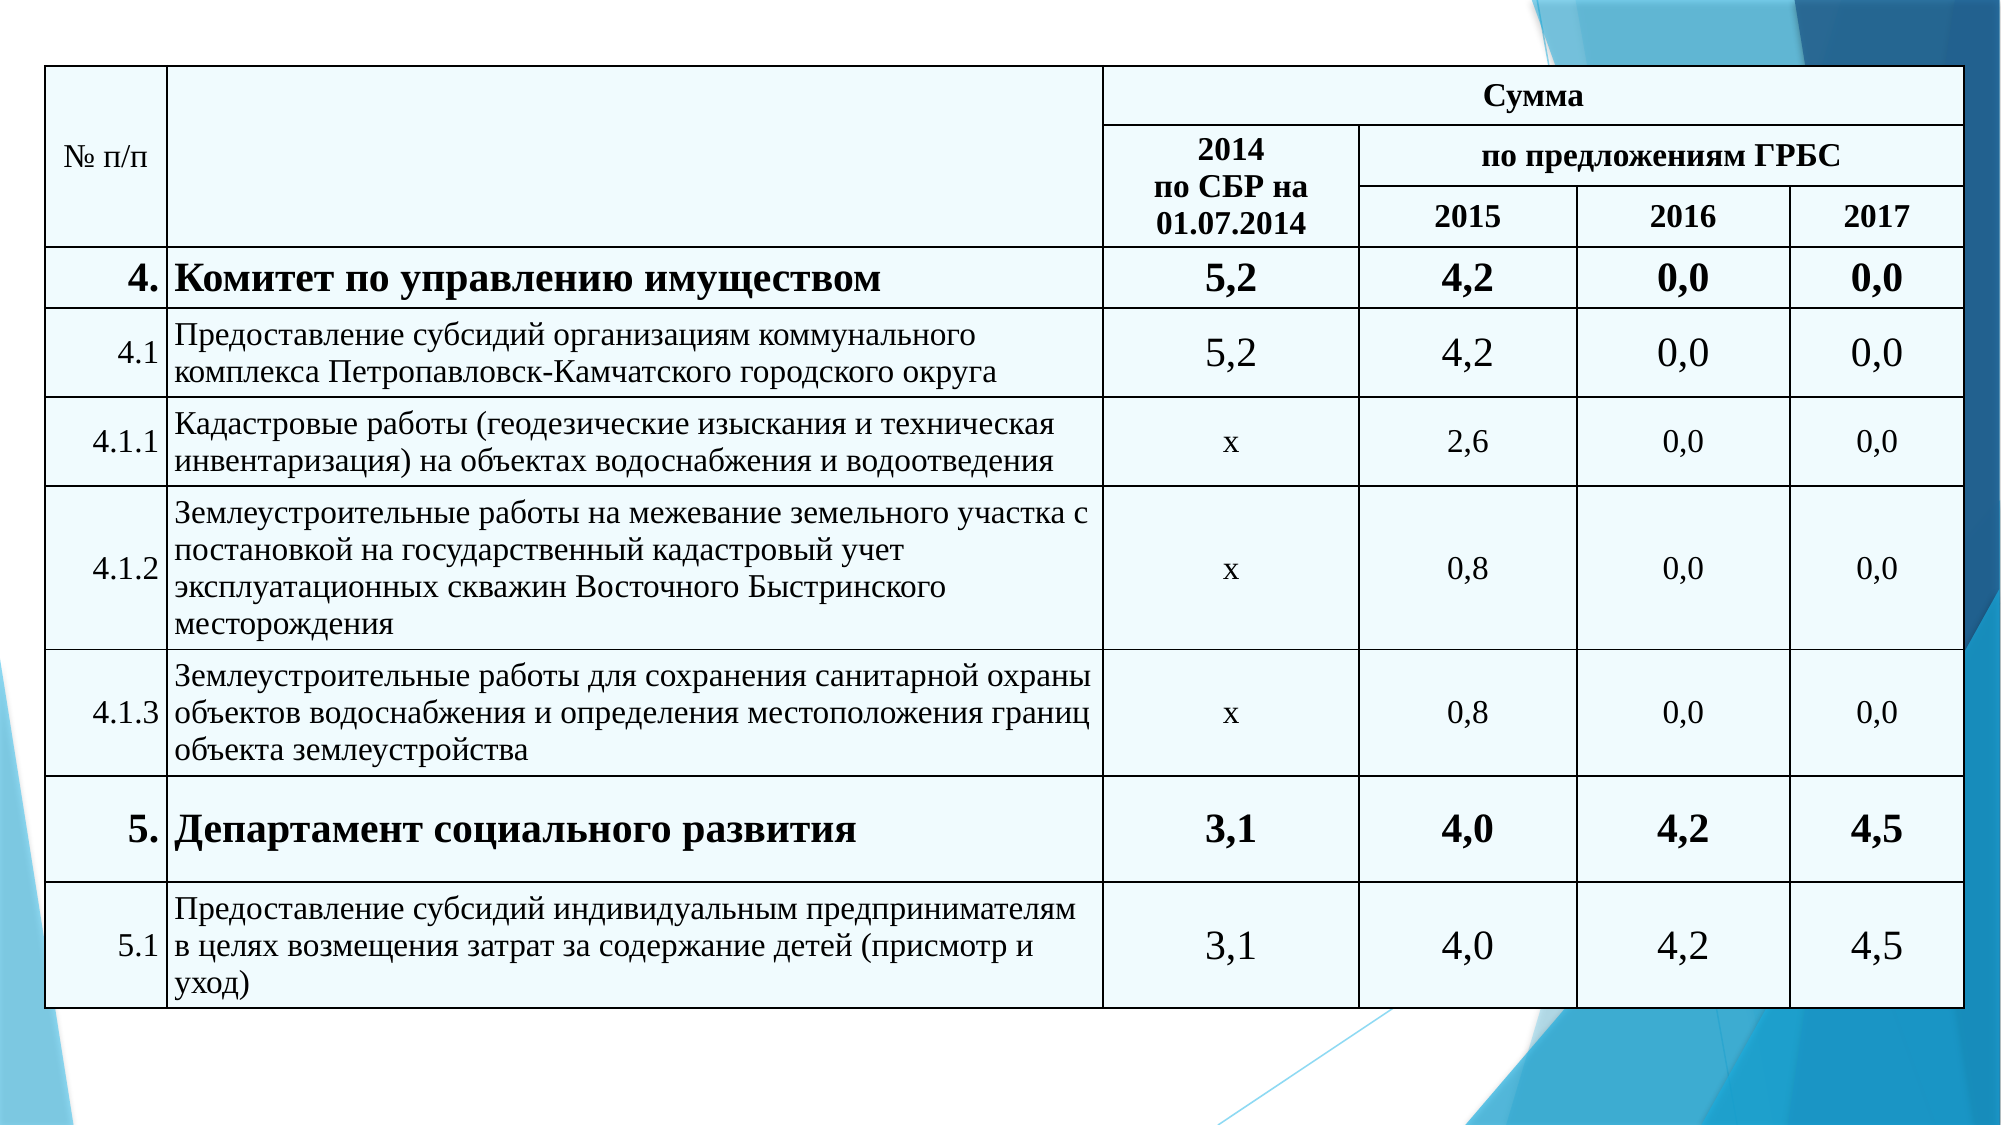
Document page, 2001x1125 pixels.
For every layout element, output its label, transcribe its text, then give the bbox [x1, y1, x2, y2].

table_cell 4.1.3 [46, 650, 166, 775]
table_cell 3,1 [1104, 883, 1358, 1007]
table_cell Предоставление субсидий индивидуальным предпринимателям в целях возмещения затрат за содержание детей (присмотр и уход) [168, 883, 1102, 1007]
table_cell 0,8 [1360, 487, 1576, 649]
table_cell 0,0 [1791, 398, 1963, 485]
table_cell 3,1 [1104, 777, 1358, 881]
table_cell х [1104, 398, 1358, 485]
table_cell 5. [46, 777, 166, 881]
table_cell 4,0 [1360, 777, 1576, 881]
table_cell 0,0 [1578, 487, 1789, 649]
table_cell 4.1 [46, 309, 166, 396]
table_cell 2015 [1360, 187, 1576, 246]
table_cell 0,0 [1578, 650, 1789, 775]
table_cell 4,2 [1578, 883, 1789, 1007]
table_cell 0,0 [1578, 248, 1789, 307]
table_cell 2,6 [1360, 398, 1576, 485]
table_cell 4.1.2 [46, 487, 166, 649]
table_header № п/п [46, 67, 166, 246]
table_cell 4,2 [1360, 309, 1576, 396]
table_cell 4,0 [1360, 883, 1576, 1007]
table_cell Предоставление субсидий организациям коммунального комплекса Петропавловск-Камчатского городского округа [168, 309, 1102, 396]
table_cell 4. [46, 248, 166, 307]
table_cell 0,0 [1578, 398, 1789, 485]
table_cell Комитет по управлению имуществом [168, 248, 1102, 307]
table_cell 4,5 [1791, 777, 1963, 881]
table_cell 0,0 [1791, 309, 1963, 396]
table_cell х [1104, 650, 1358, 775]
table_cell 4.1.1 [46, 398, 166, 485]
table_cell 5.1 [46, 883, 166, 1007]
table_cell Кадастровые работы (геодезические изыскания и техническая инвентаризация) на объектах водоснабжения и водоотведения [168, 398, 1102, 485]
table_cell 0,0 [1791, 650, 1963, 775]
table_cell по предложениям ГРБС [1360, 126, 1963, 185]
table_cell 4,2 [1360, 248, 1576, 307]
table_cell 0,0 [1791, 248, 1963, 307]
table_cell 4,2 [1578, 777, 1789, 881]
table_cell 2014 по СБР на 01.07.2014 [1104, 126, 1358, 246]
table_cell Департамент социального развития [168, 777, 1102, 881]
table_cell 5,2 [1104, 309, 1358, 396]
table_cell 2016 [1578, 187, 1789, 246]
table_cell 0,0 [1578, 309, 1789, 396]
table_cell Землеустроительные работы на межевание земельного участка с постановкой на государственный кадастровый учет эксплуатационных скважин Восточного Быстринского месторождения [168, 487, 1102, 649]
table_cell 4,5 [1791, 883, 1963, 1007]
table_cell 2017 [1791, 187, 1963, 246]
table_header Сумма [1104, 67, 1963, 124]
table_cell 5,2 [1104, 248, 1358, 307]
table_cell Землеустроительные работы для сохранения санитарной охраны объектов водоснабжения и определения местоположения границ объекта землеустройства [168, 650, 1102, 775]
table_header [168, 67, 1102, 246]
table_cell 0,0 [1791, 487, 1963, 649]
table_cell х [1104, 487, 1358, 649]
table_cell 0,8 [1360, 650, 1576, 775]
